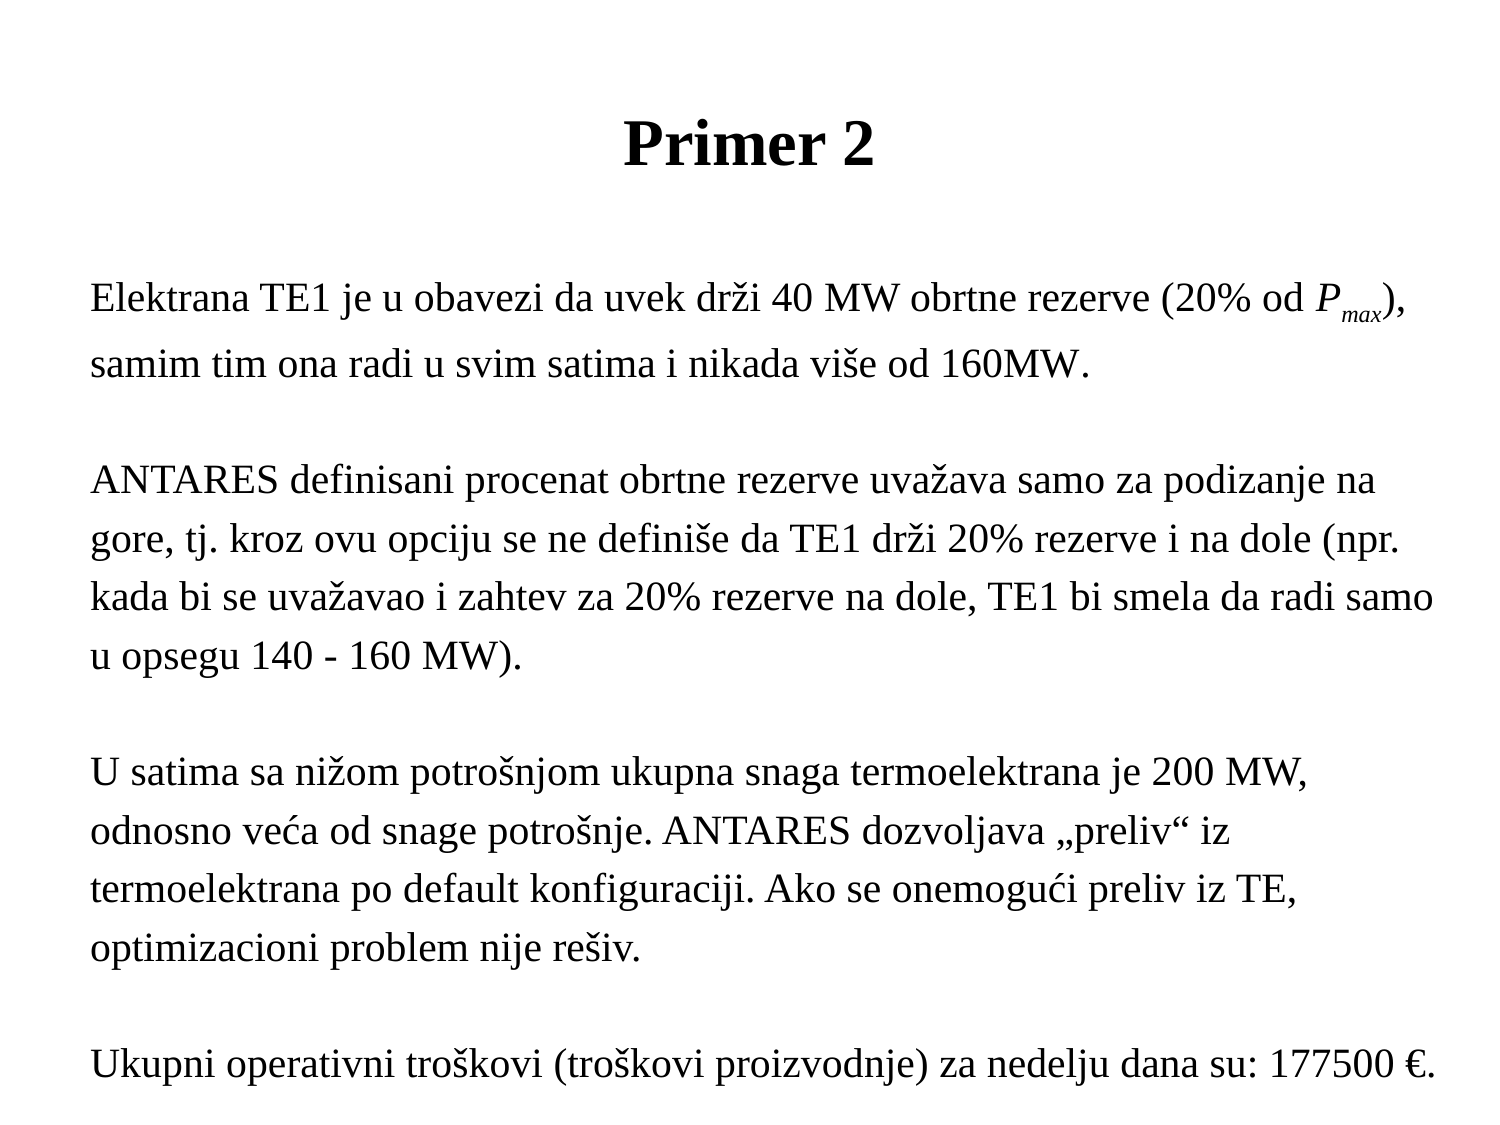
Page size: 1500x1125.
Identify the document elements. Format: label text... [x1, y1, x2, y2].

title Primer 2 [75, 45, 1425, 233]
list Elektrana TE1 je u obavezi da uvek drži 40 MW obrtne rezerve (20% od Pmax), samim tim ona radi u svim satima i nikada više od 160MW. ANTARES definisani procenat obrtne rezerve uvažava samo za podizanje na gore, tj. kroz ovu opciju se ne definiše da TE1 drži 20% rezerve i na dole (npr. kada bi se uvažavao i zahtev za 20% rezerve na dole, TE1 bi smela da radi samo u opsegu 140 - 160 MW). U satima sa nižom potrošnjom ukupna snaga termoelektrana je 200 MW, odnosno veća od snage potrošnje. ANTARES dozvoljava „preliv“ iz termoelektrana po default konfiguraciji. Ako se onemogući preliv iz TE, optimizacioni problem nije rešiv. Ukupni operativni troškovi (troškovi proizvodnje) za nedelju dana su: 177500 €. [75, 262, 1463, 1100]
